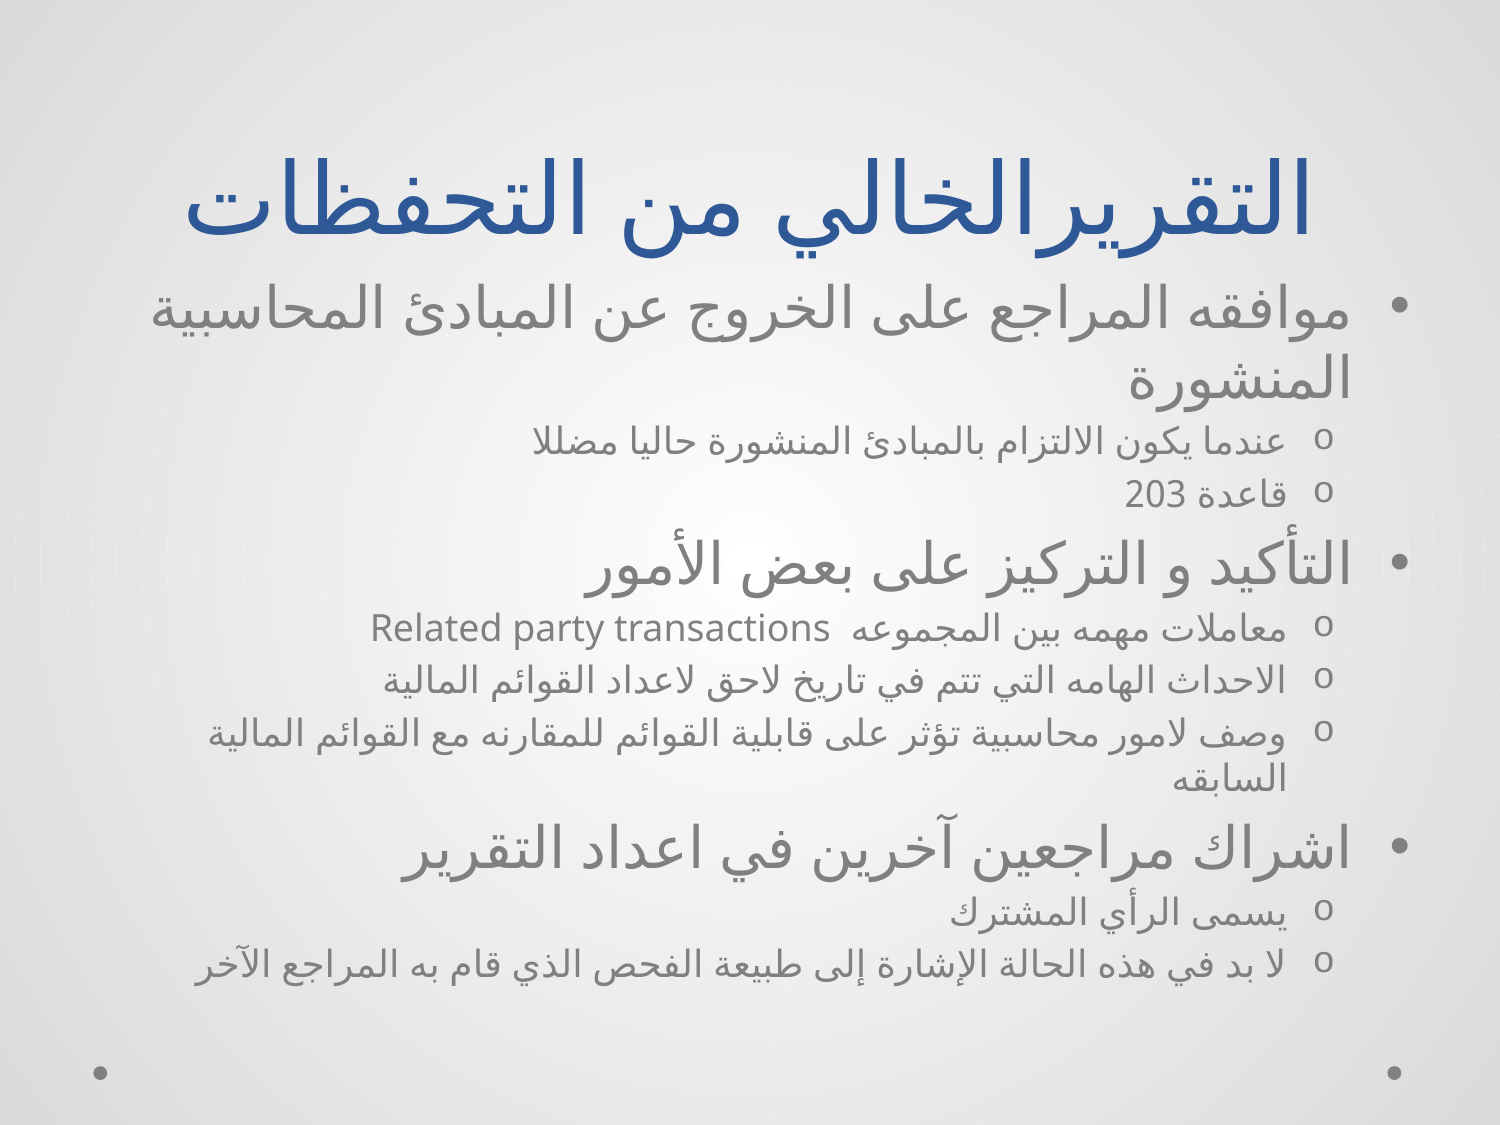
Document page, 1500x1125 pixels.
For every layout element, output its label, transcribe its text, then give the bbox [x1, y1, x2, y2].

list موافقه المراجع على الخروج عن المبادئ المحاسبية المنشورة عندما يكون الالتزام بالمبادئ المنشورة حاليا مضللا قاعدة 203 التأكيد و التركيز على بعض الأمور معاملات مهمه بين المجموعه Related party transactions الاحداث الهامه التي تتم في تاريخ لاحق لاعداد القوائم المالية وصف لامور محاسبية تؤثر على قابلية القوائم للمقارنه مع القوائم المالية السابقه اشراك مراجعين آخرين في اعداد التقرير يسمى الرأي المشترك لا بد في هذه الحالة الإشارة إلى طبيعة الفحص الذي قام به المراجع الآخر [75, 262, 1425, 1005]
title التقريرالخالي من التحفظات [75, 0, 1425, 262]
